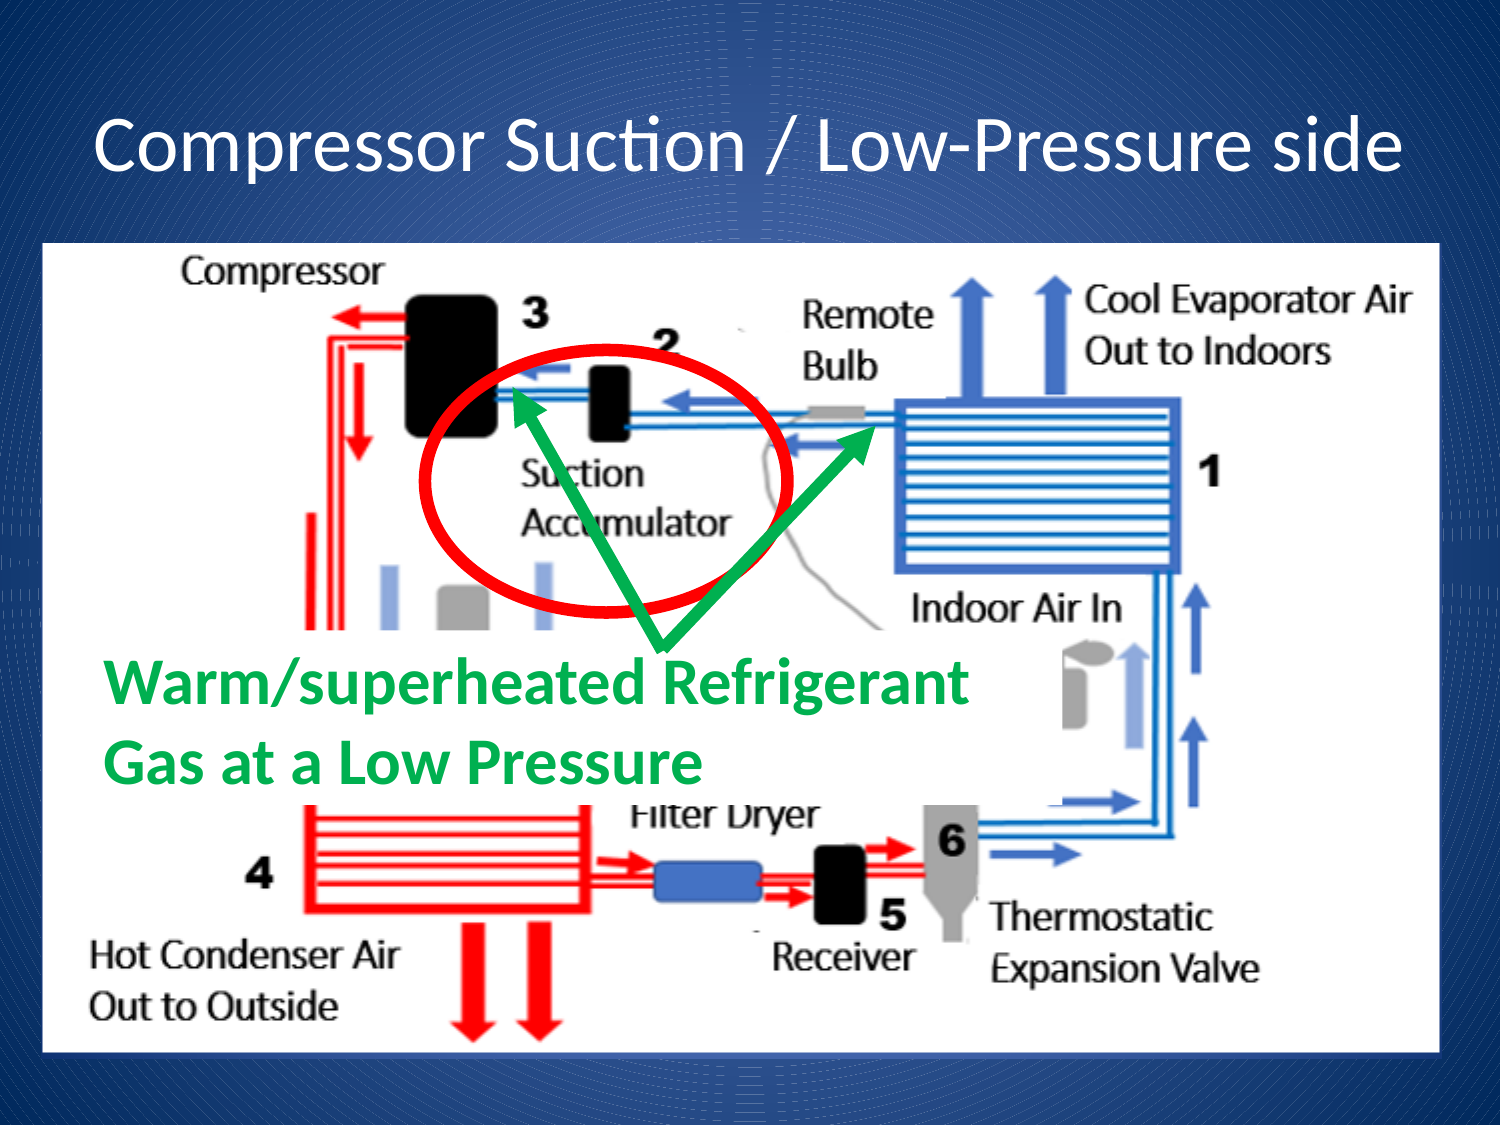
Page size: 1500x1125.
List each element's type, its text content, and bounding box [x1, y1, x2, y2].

title Compressor Suction / Low-Pressure side [0, 45, 1500, 233]
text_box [512, 386, 663, 652]
picture [41, 243, 1442, 1059]
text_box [666, 425, 876, 650]
